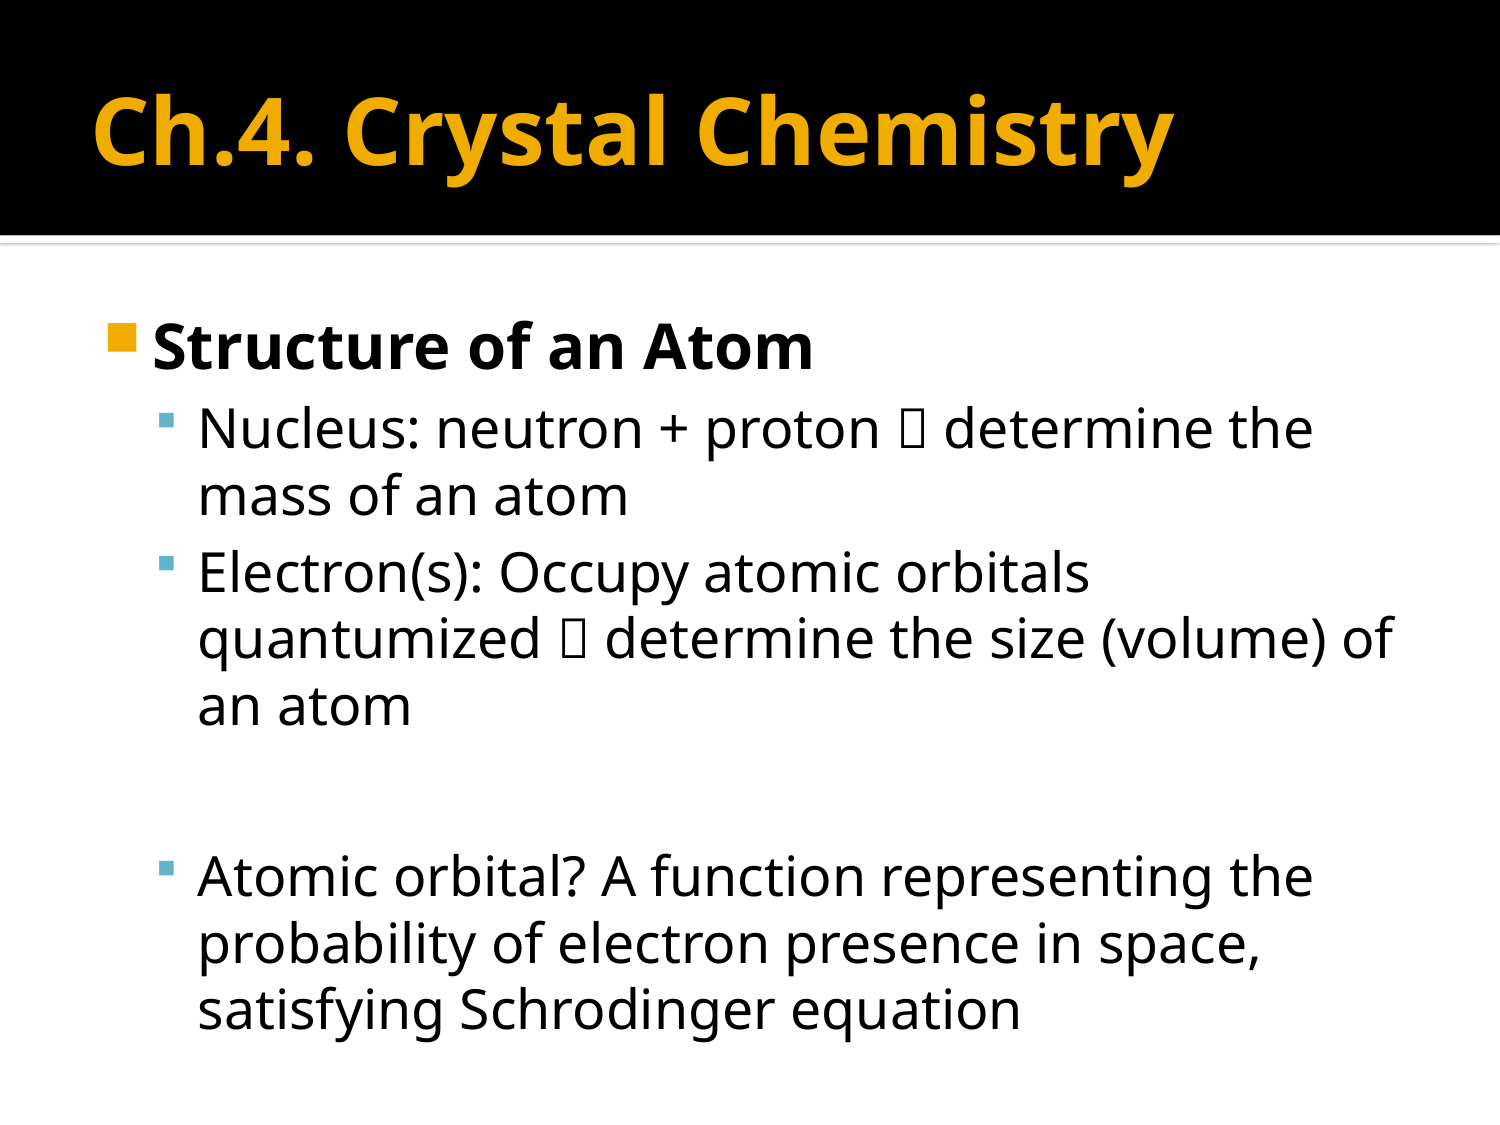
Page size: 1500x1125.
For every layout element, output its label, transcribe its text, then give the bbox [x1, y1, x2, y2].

list Structure of an Atom Nucleus: neutron + proton  determine the mass of an atom Electron(s): Occupy atomic orbitals quantumized  determine the size (volume) of an atom Atomic orbital? A function representing the probability of electron presence in space, satisfying Schrodinger equation [75, 291, 1425, 1050]
title Ch.4. Crystal Chemistry [75, 25, 1425, 231]
